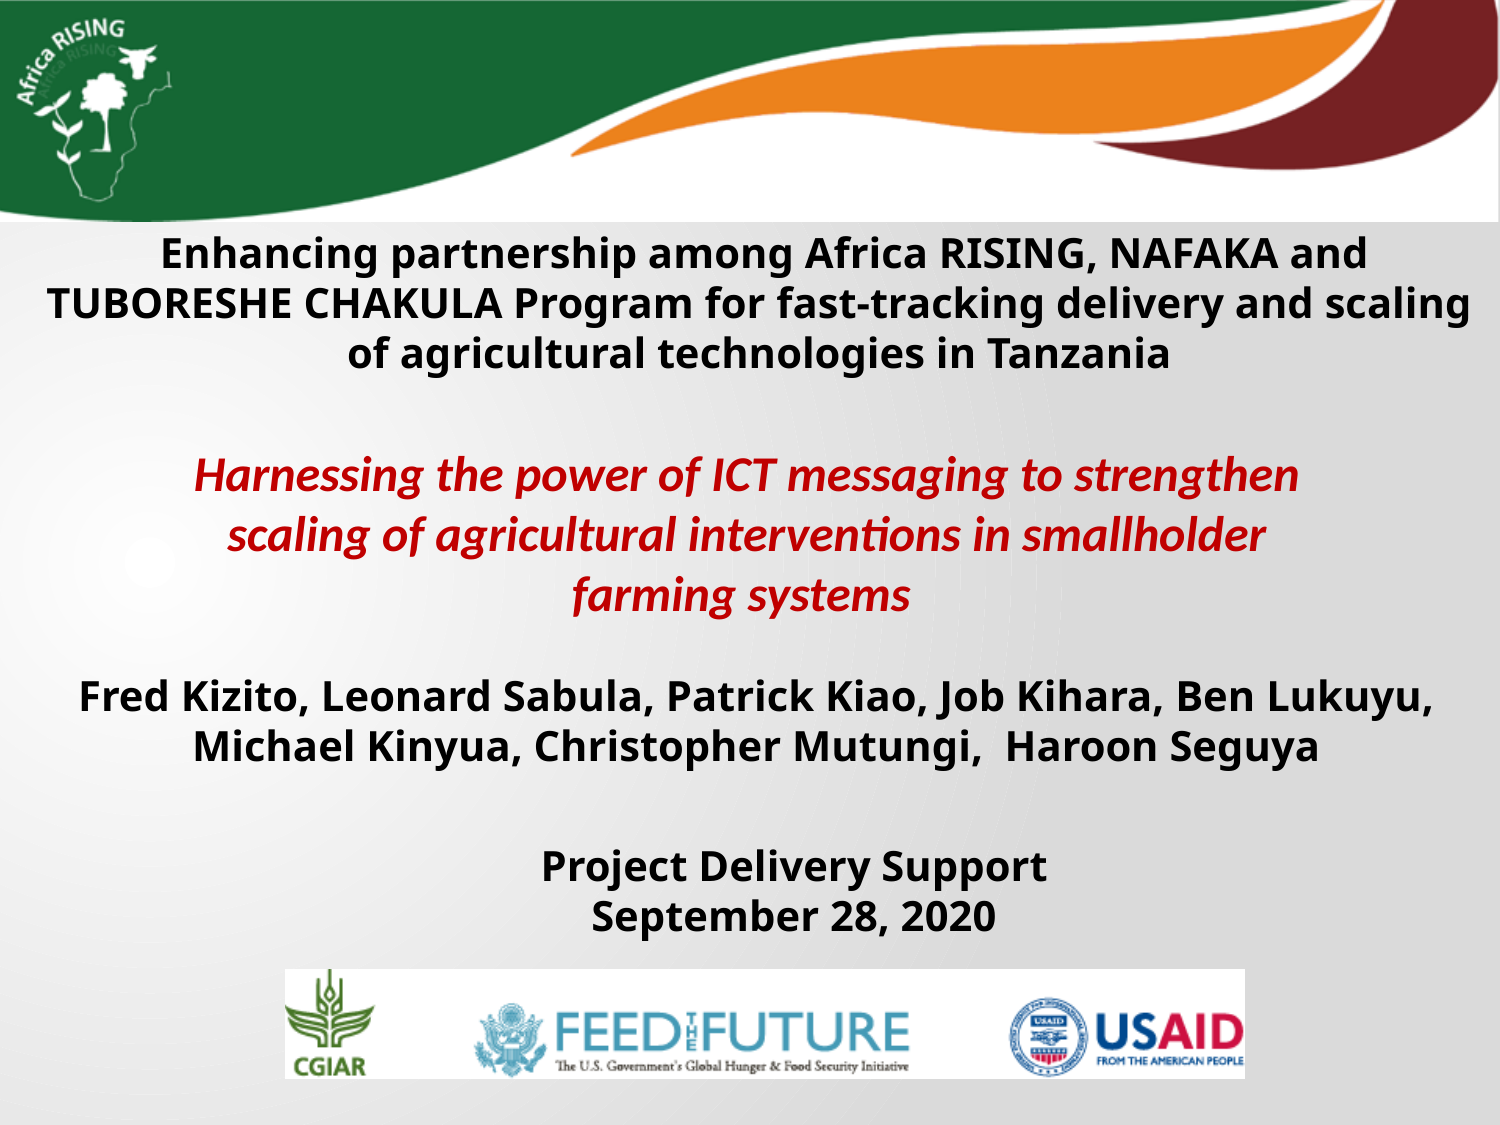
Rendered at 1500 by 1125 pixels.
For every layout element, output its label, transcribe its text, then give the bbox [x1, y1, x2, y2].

picture [0, 0, 1499, 219]
list Enhancing partnership among Africa RISING, NAFAKA and TUBORESHE CHAKULA Program for fast-tracking delivery and scaling of agricultural technologies in Tanzania [0, 219, 1500, 374]
text_box Project Delivery Support September 28, 2020 [419, 832, 1170, 948]
picture [285, 969, 1245, 1079]
text_box Harnessing the power of ICT messaging to strengthen scaling of agricultural interventions in smallholder farming systems [165, 433, 1329, 629]
list Fred Kizito, Leonard Sabula, Patrick Kiao, Job Kihara, Ben Lukuyu, Michael Kinyua, Christopher Mutungi, Haroon Seguya [32, 662, 1462, 770]
